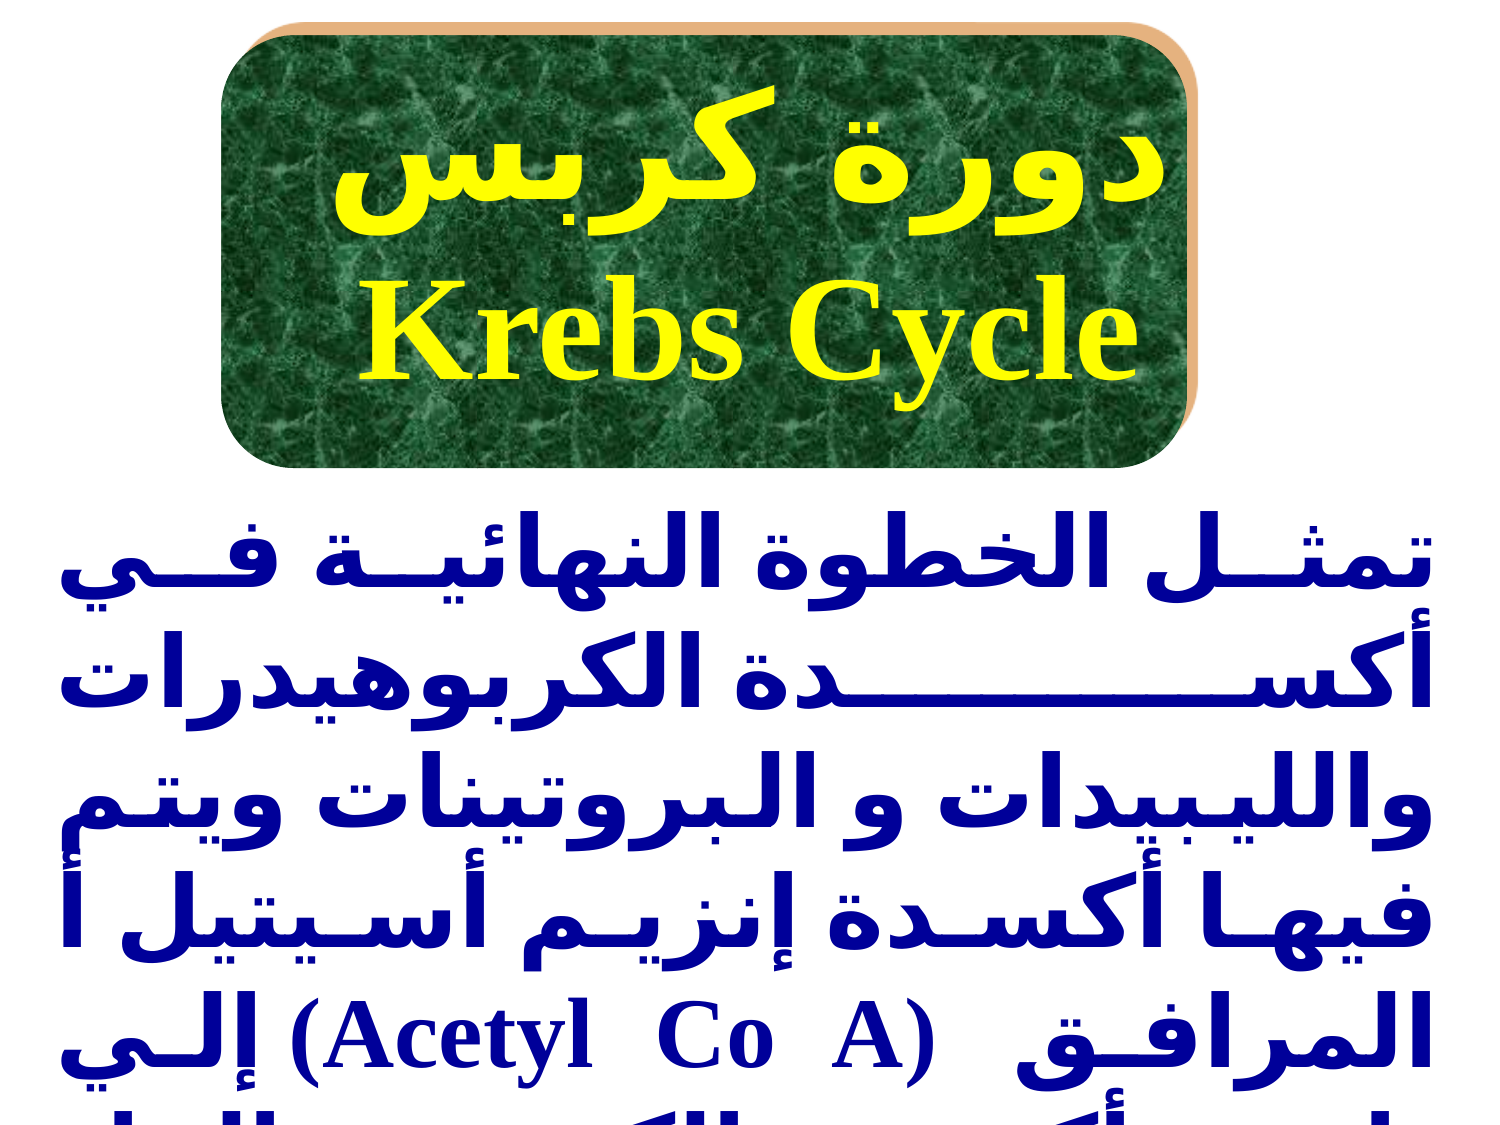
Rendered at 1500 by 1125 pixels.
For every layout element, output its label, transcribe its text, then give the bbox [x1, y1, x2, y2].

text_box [165, 35, 1282, 469]
text_box تمثل الخطوة النهائية في أكسدة الكربوهيدرات والليبيدات و البروتينات ويتم فيها أكسدة إنزيم أسيتيل أ المرافق (Acetyl Co A) إلي ثاني أكسيد الكربون والماء ويصحب ذلك انطلاق طاقة. [41, 479, 1454, 1106]
